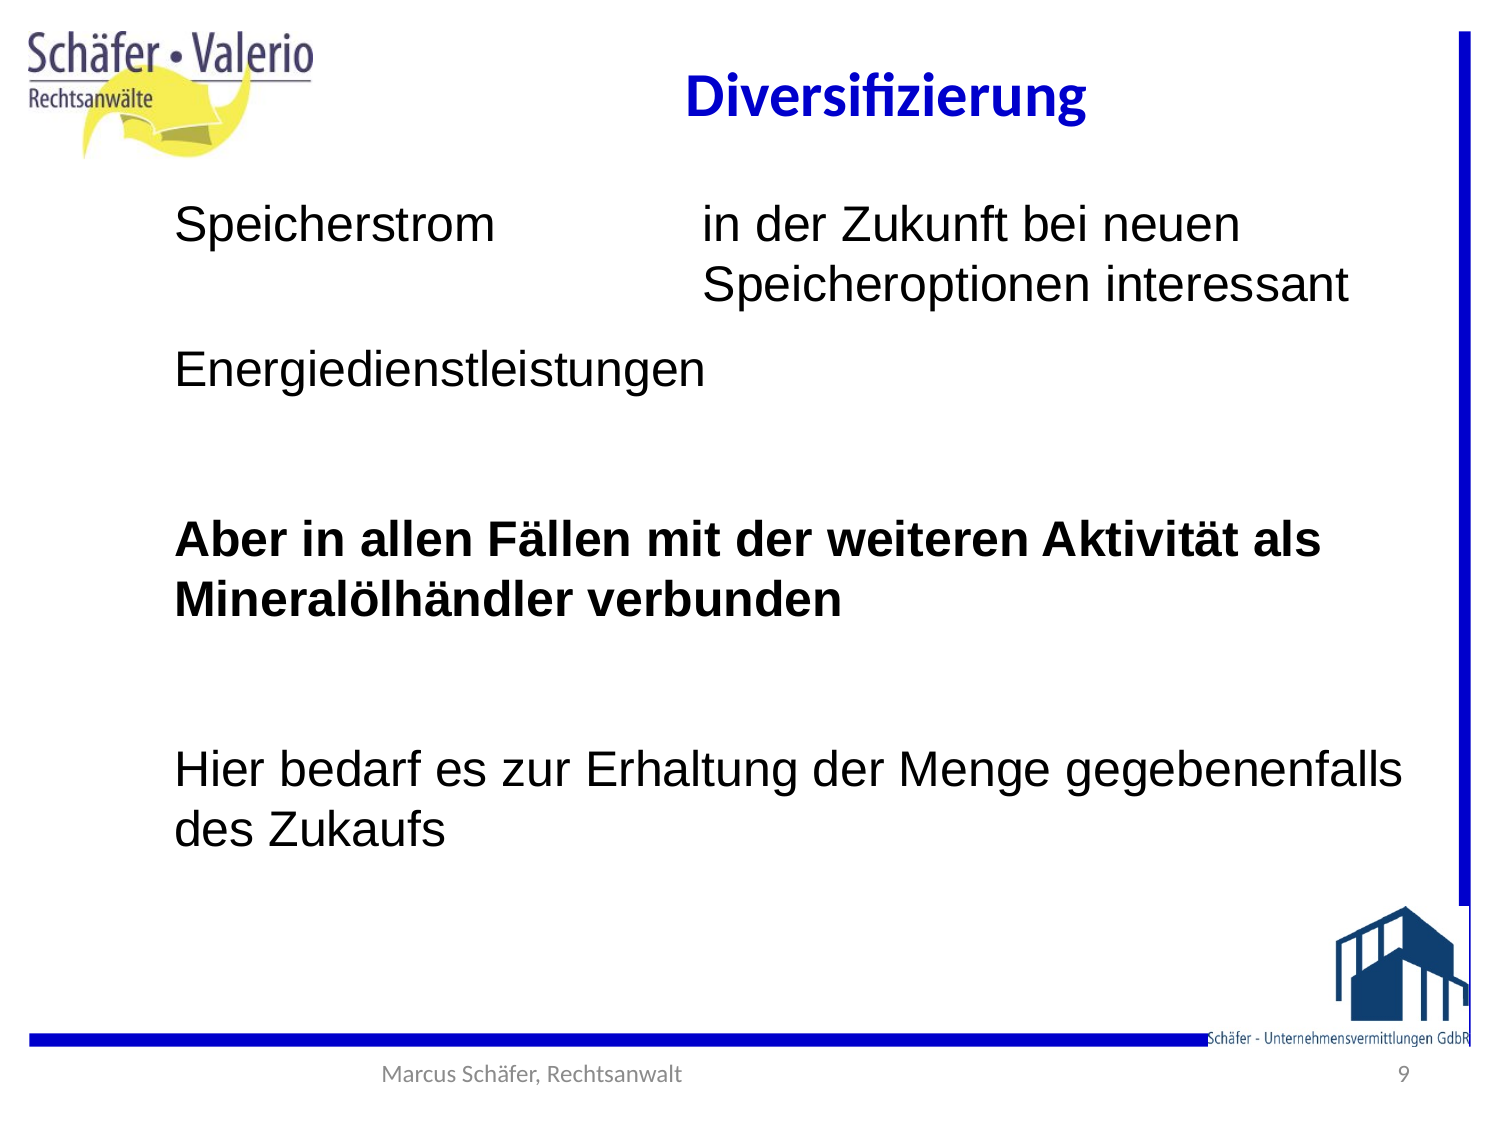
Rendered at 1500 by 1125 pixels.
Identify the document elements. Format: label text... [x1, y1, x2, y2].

slide_number 9 [1074, 1055, 1425, 1103]
picture [28, 31, 314, 160]
picture [1208, 905, 1470, 1048]
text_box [29, 31, 1471, 1048]
footer Marcus Schäfer, Rechtsanwalt [76, 1055, 988, 1103]
